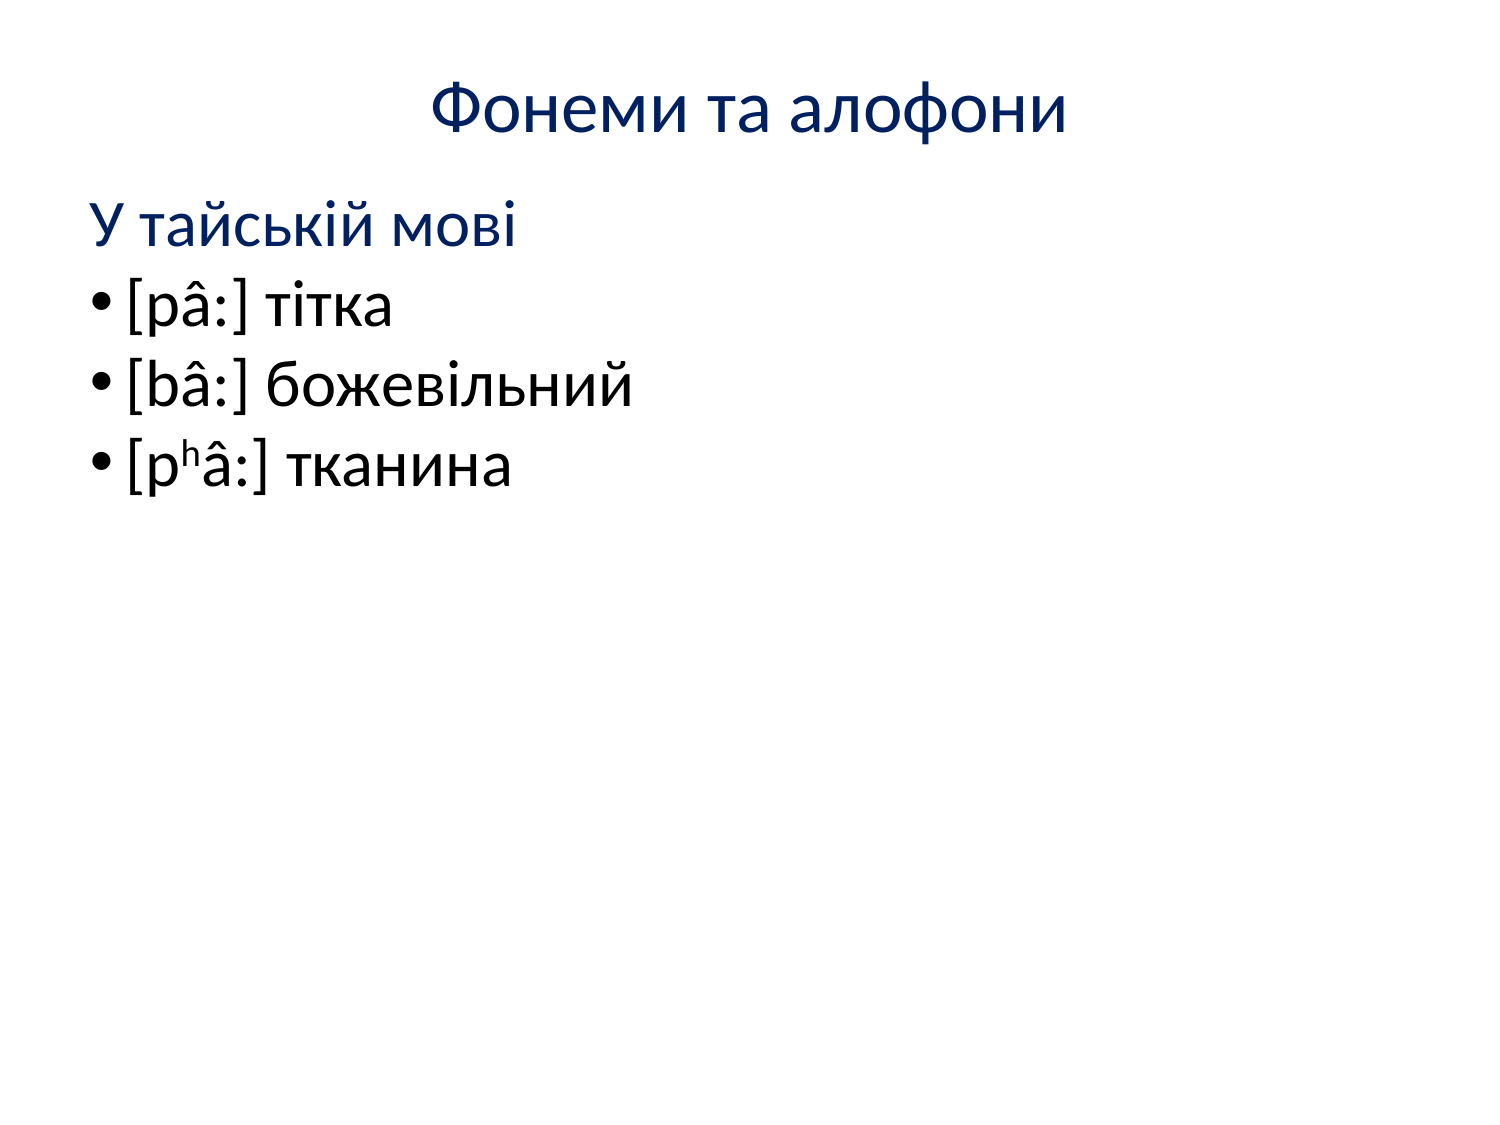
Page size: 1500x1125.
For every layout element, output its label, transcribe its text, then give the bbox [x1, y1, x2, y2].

text_box Фонеми та алофони [75, 45, 1425, 161]
text_box У тайській мові [pâ:] тітка [bâ:] божевільний [phâ:] тканина [75, 172, 1425, 1005]
